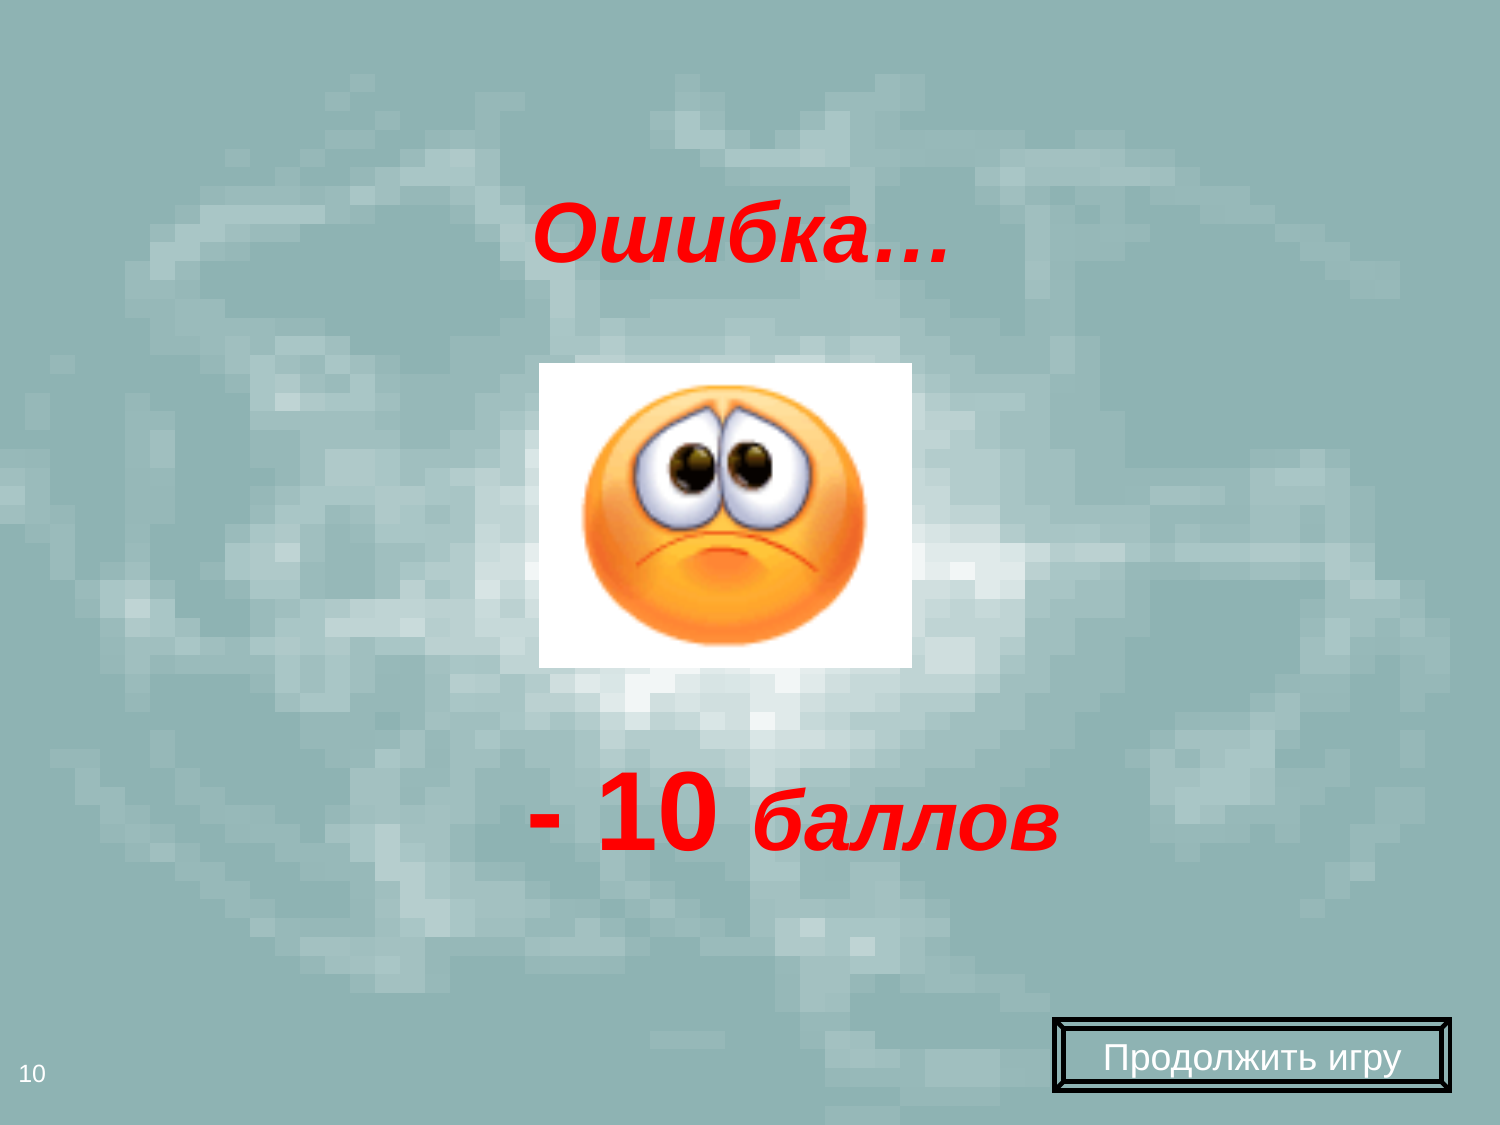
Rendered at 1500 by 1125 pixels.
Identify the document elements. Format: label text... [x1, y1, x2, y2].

text_box - 10 баллов [480, 621, 1190, 881]
text_box Продолжить игру [1054, 1019, 1451, 1091]
text_box В) Тростник сахарный [1057, 1020, 1448, 1028]
picture [538, 363, 912, 669]
text_box «Кругозор» [1055, 1020, 1064, 1090]
text_box Ошибка… [460, 128, 1029, 288]
text_box 10 [0, 1049, 65, 1109]
